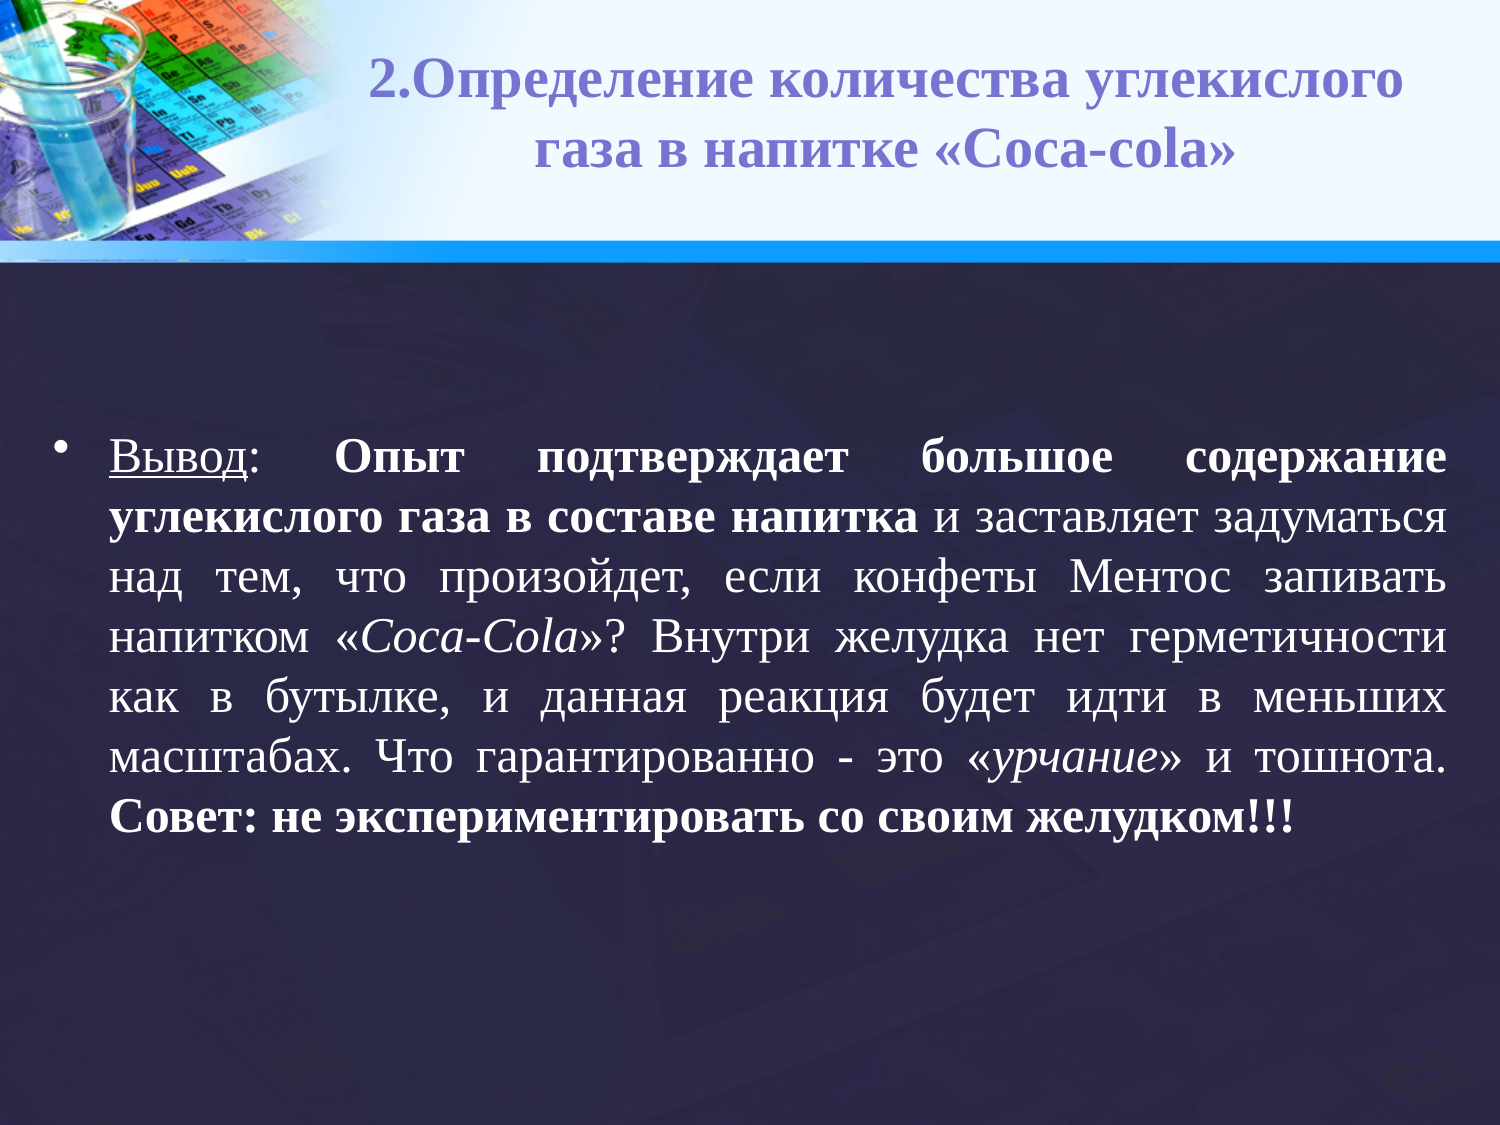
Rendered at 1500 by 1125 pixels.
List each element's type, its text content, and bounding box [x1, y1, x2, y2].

picture [0, 0, 1500, 1125]
title 2.Определение количества углекислого газа в напитке «Coca-сola» [317, 24, 1456, 213]
list Вывод: Опыт подтверждает большое содержание углекислого газа в составе напитка и заставляет задуматься над тем, что произойдет, если конфеты Ментос запивать напитком «Coca-Cola»? Внутри желудка нет герметичности как в бутылке, и данная реакция будет идти в меньших масштабах. Что гарантированно - это «урчание» и тошнота. Совет: не экспериментировать со своим желудком!!! [37, 274, 1463, 1063]
